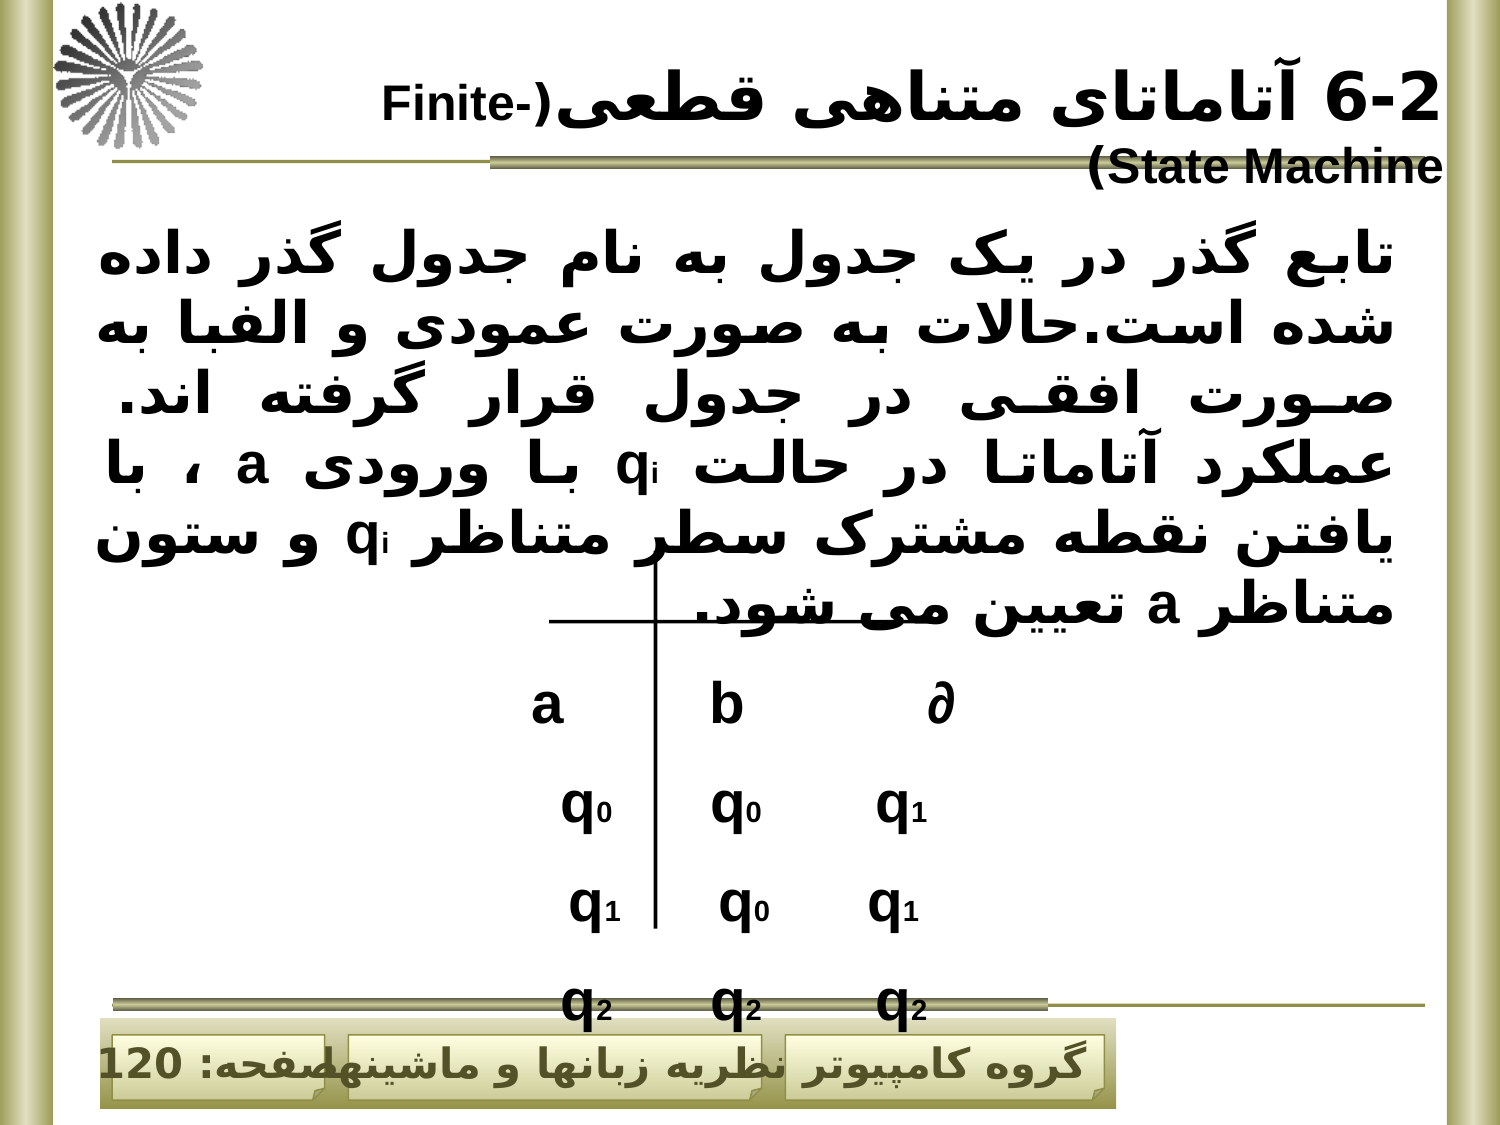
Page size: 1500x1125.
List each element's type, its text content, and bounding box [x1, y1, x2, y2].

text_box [76, 207, 1412, 929]
text_box 6-2 آتاماتای متناهی قطعی(Finite-State Machine) [250, 46, 1459, 202]
